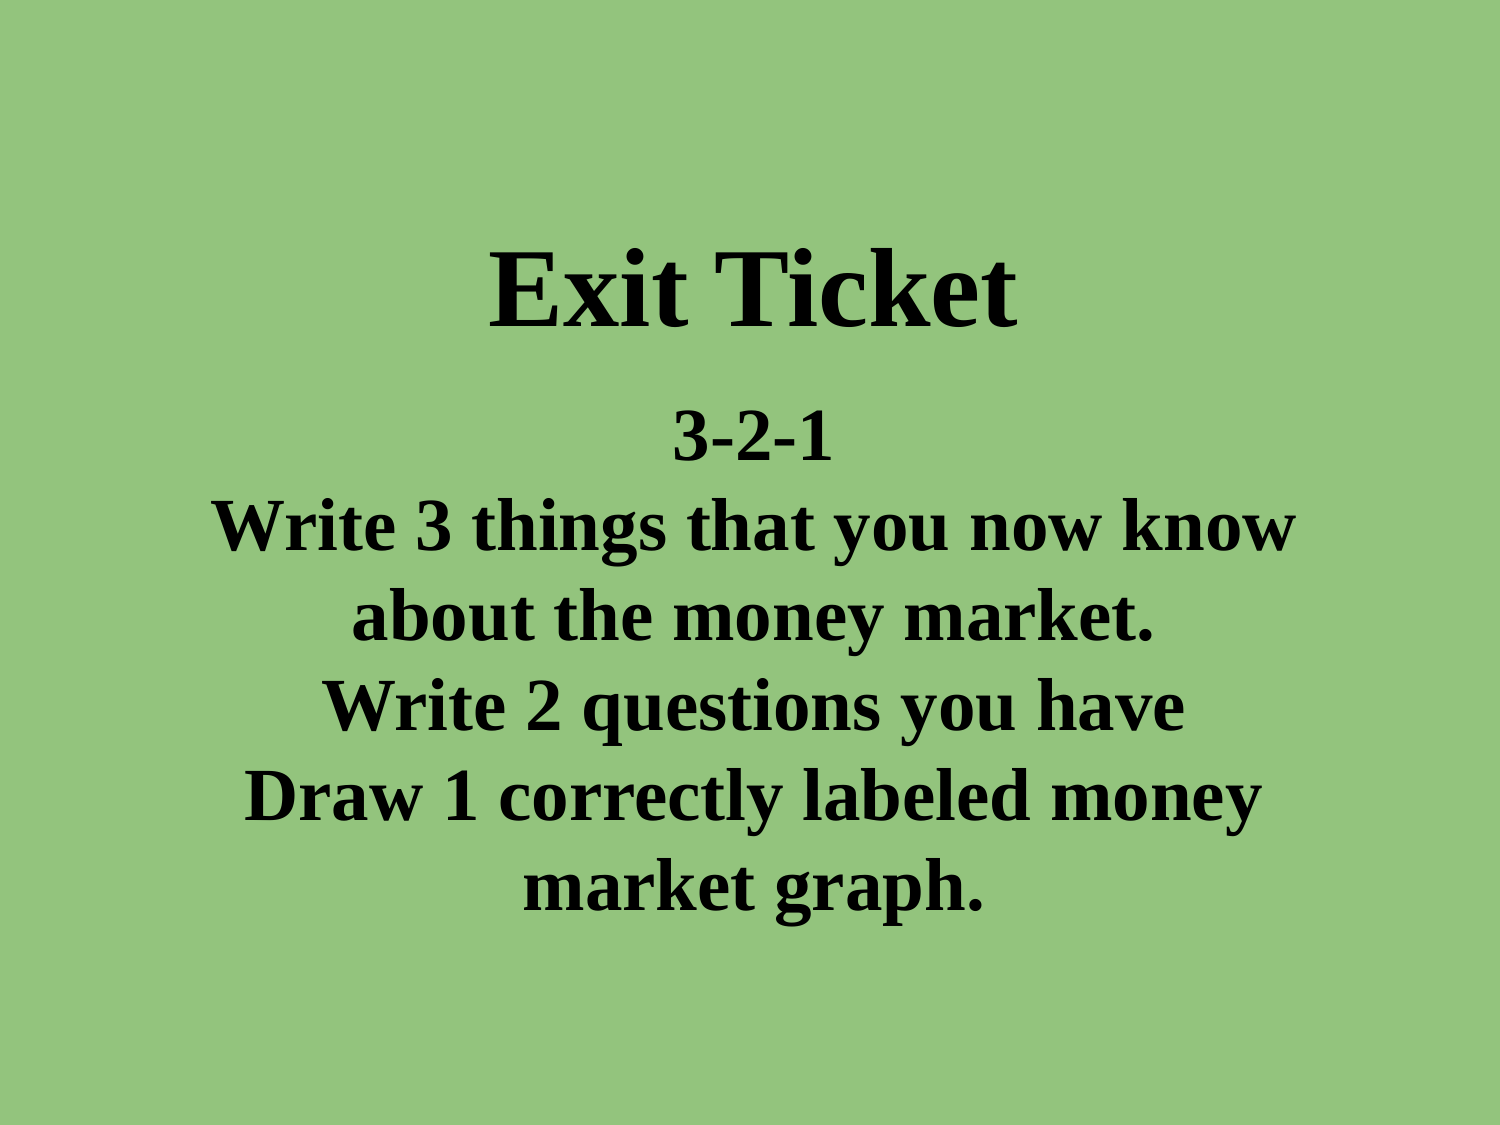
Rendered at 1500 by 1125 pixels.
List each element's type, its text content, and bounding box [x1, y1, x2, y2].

title 3-2-1 Write 3 things that you now know about the money market. Write 2 questions you have Draw 1 correctly labeled money market graph. [116, 562, 1392, 750]
title Exit Ticket [116, 187, 1392, 375]
